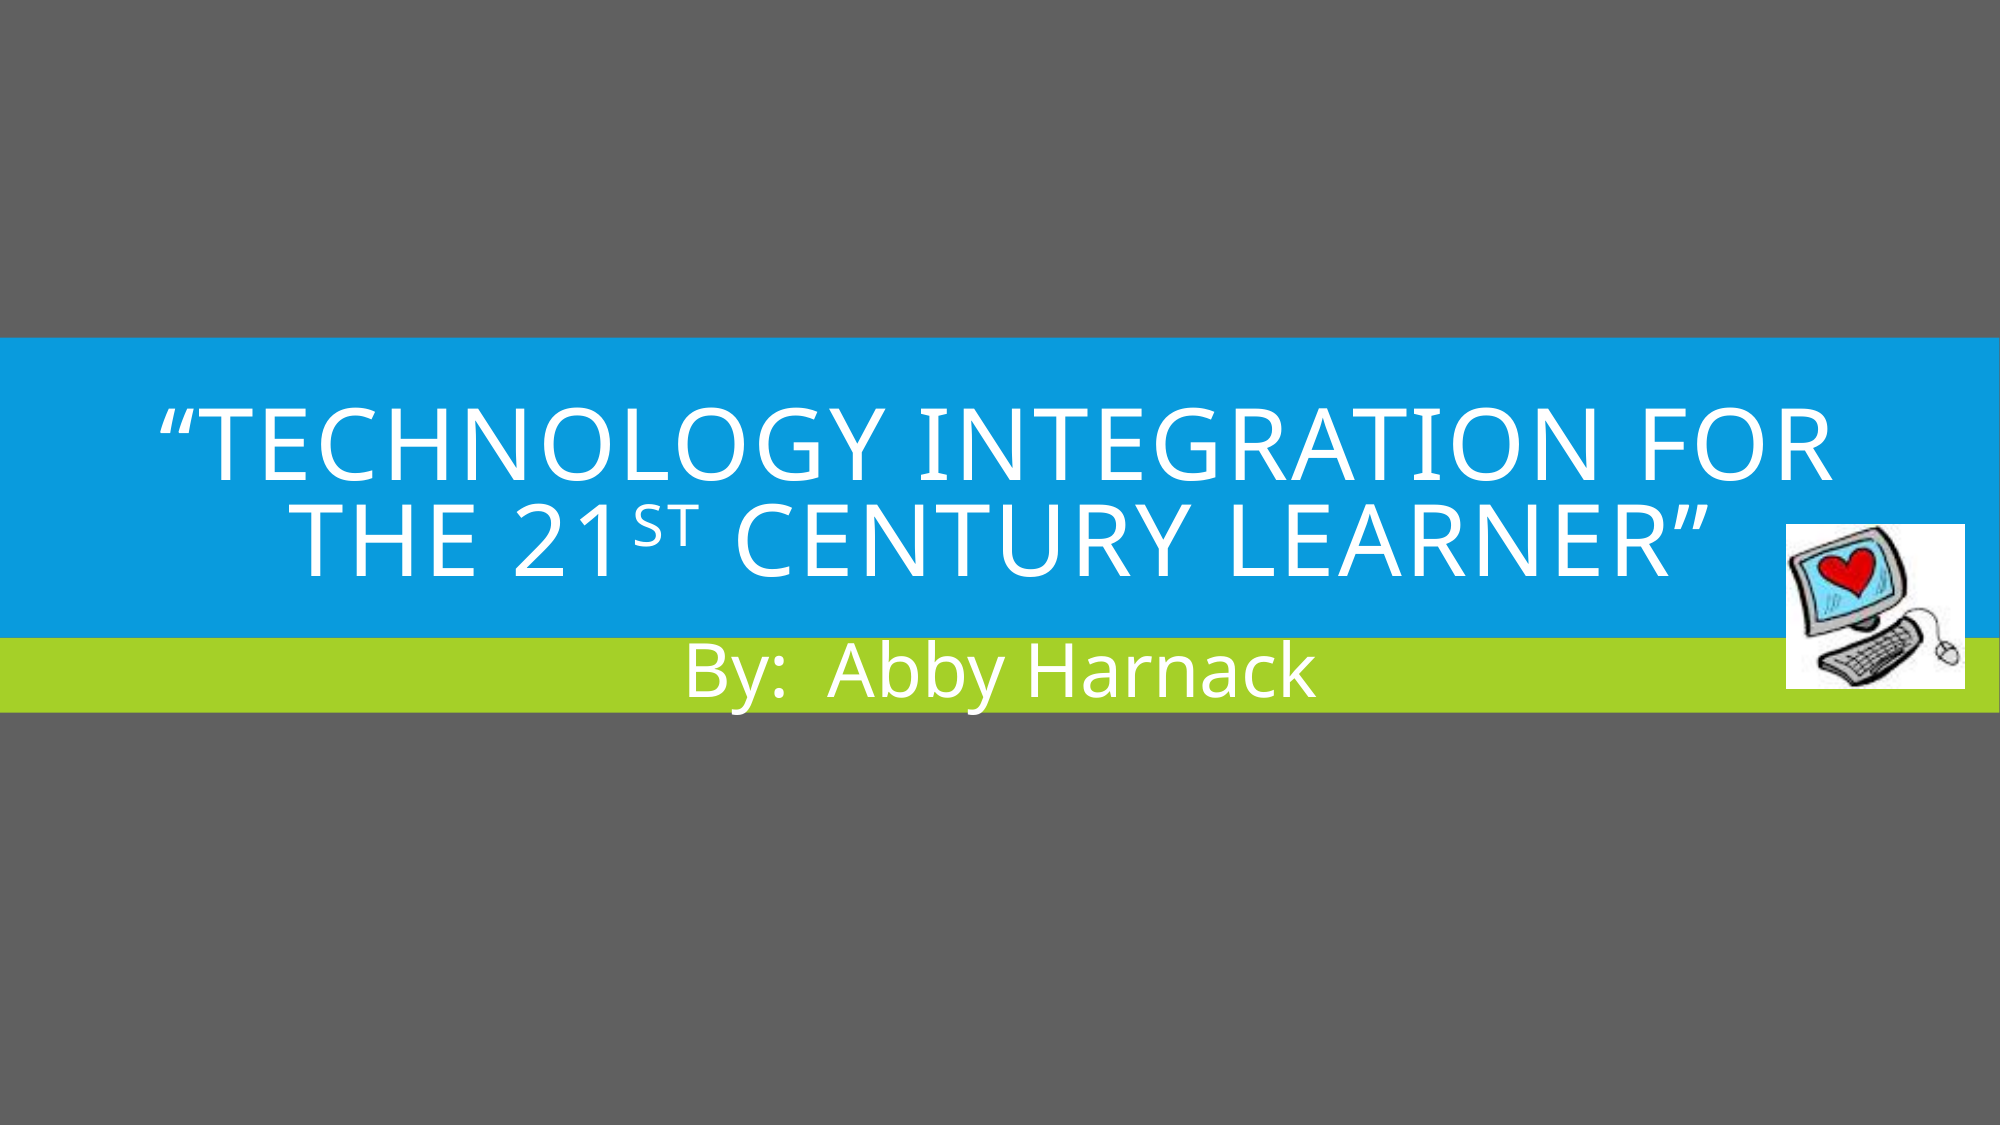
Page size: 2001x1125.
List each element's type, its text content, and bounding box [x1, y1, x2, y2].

subtitle By: Abby Harnack [56, 625, 1944, 701]
title “Technology integration for the 21st Century Learner” [77, 357, 1923, 625]
picture [1786, 525, 1966, 689]
